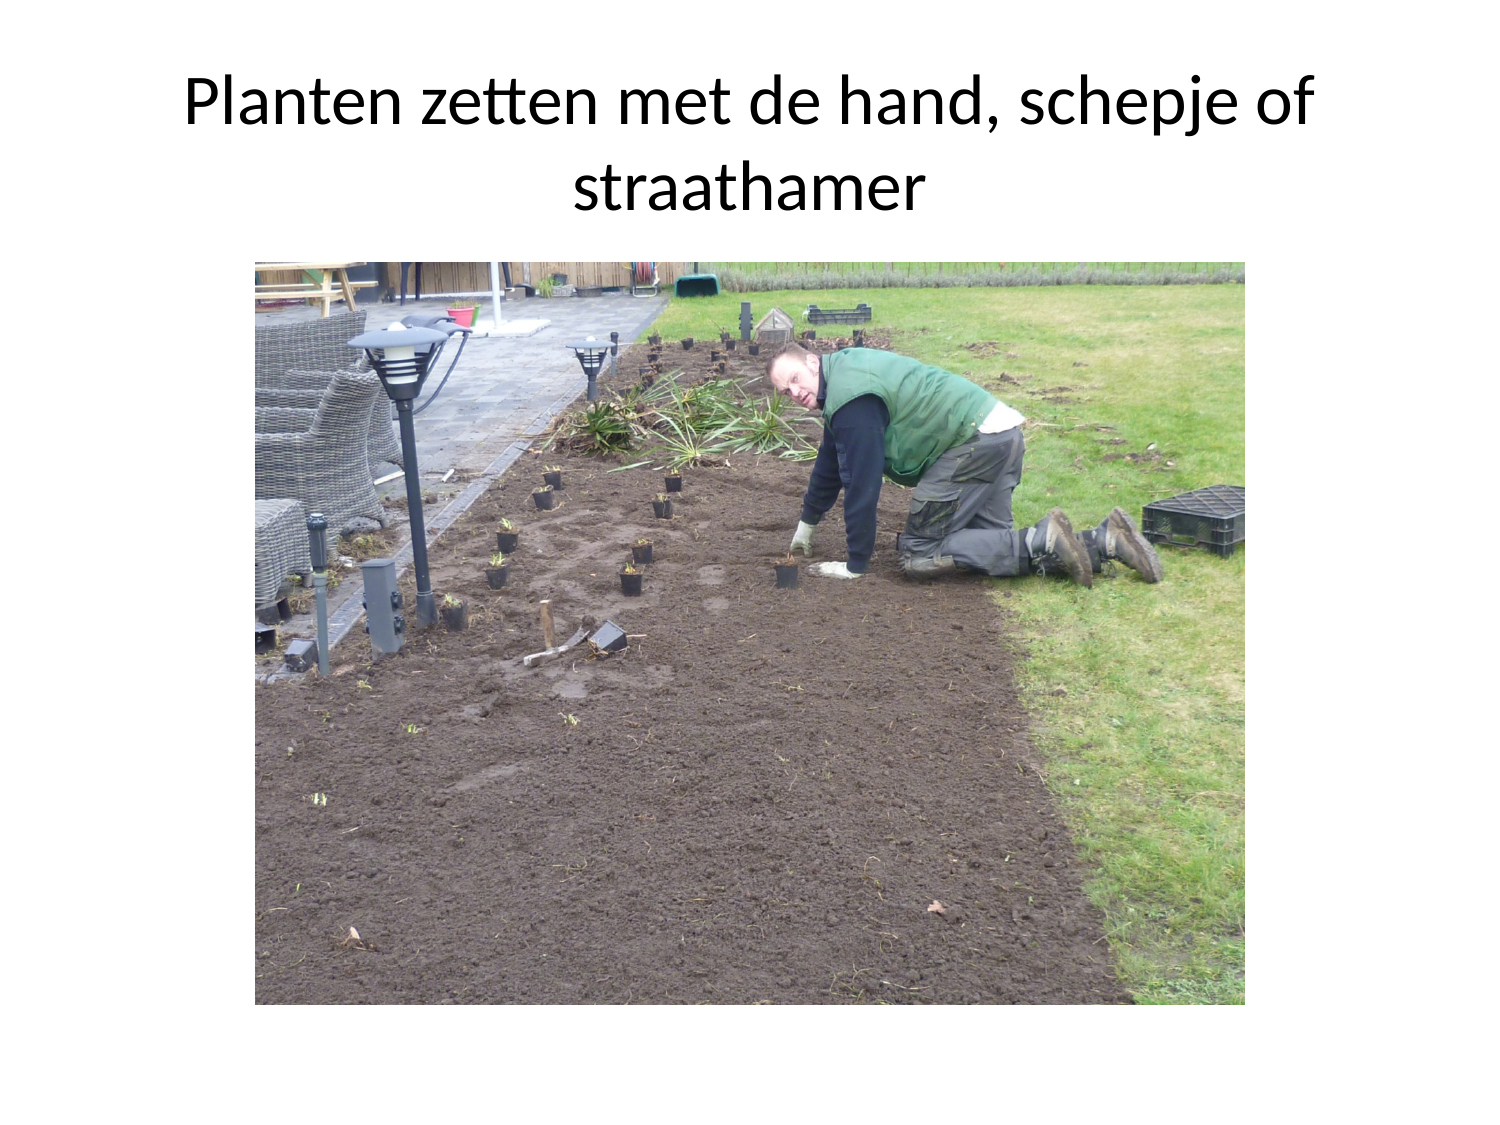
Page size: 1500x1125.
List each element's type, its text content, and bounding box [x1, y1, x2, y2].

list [254, 262, 1246, 1006]
title Planten zetten met de hand, schepje of straathamer [75, 45, 1425, 233]
